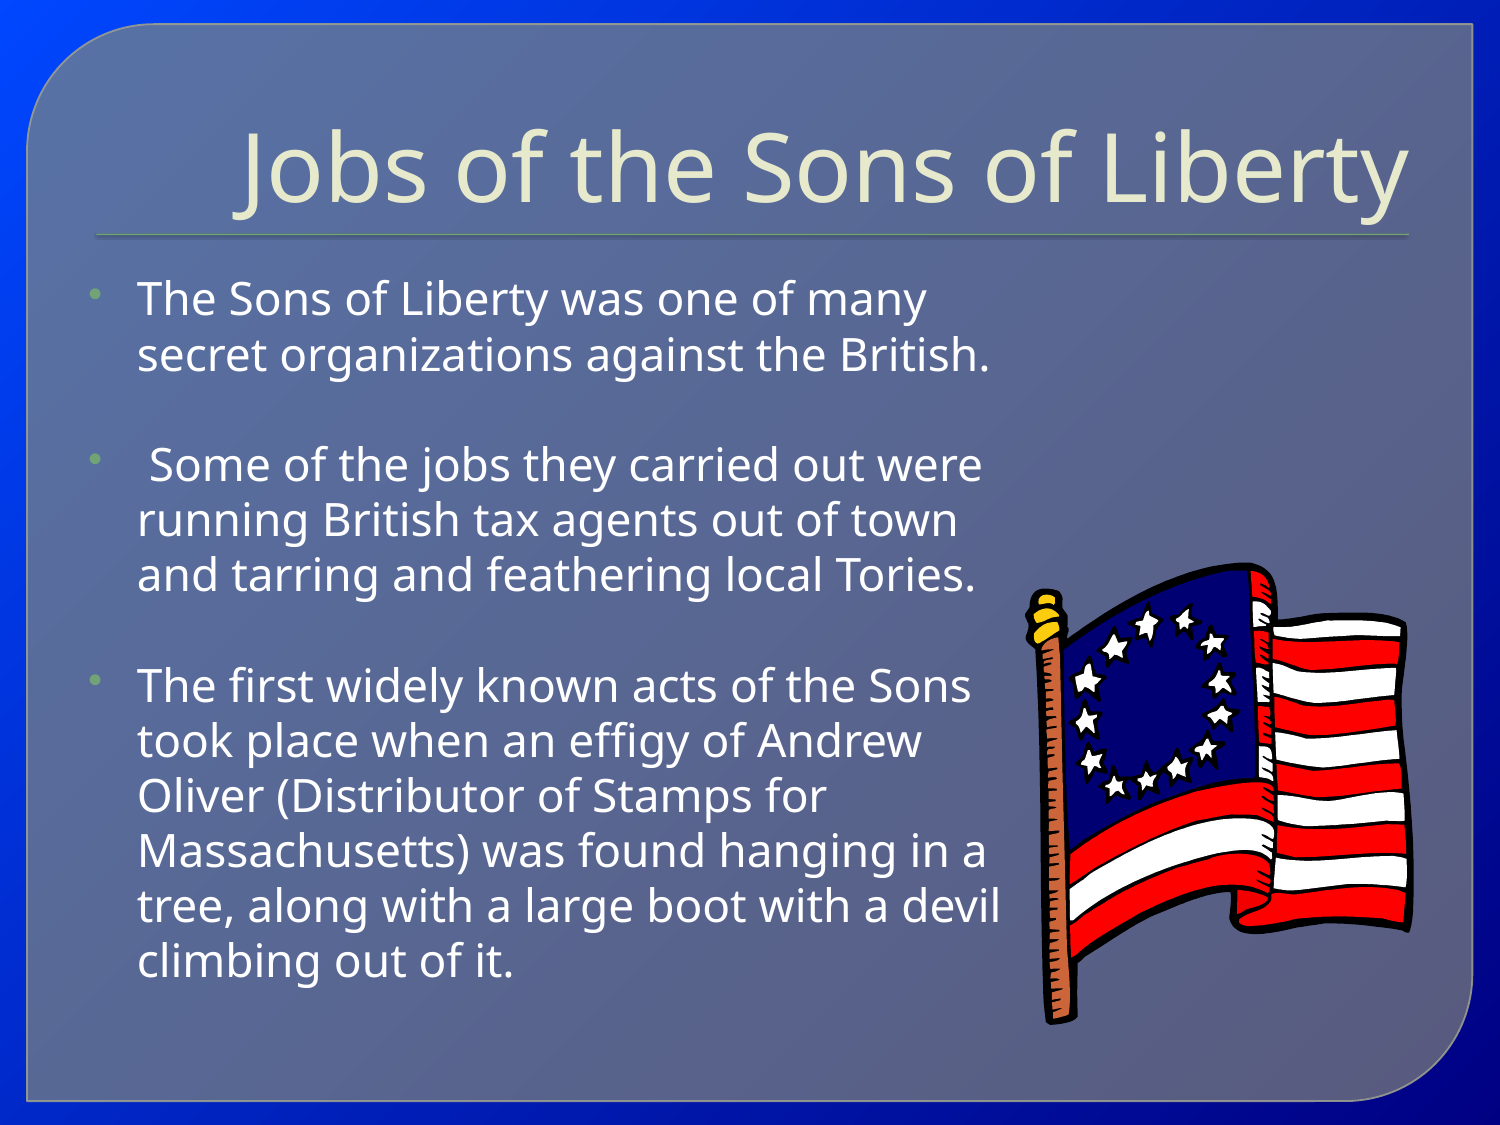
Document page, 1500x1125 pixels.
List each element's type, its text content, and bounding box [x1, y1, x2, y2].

picture [1024, 562, 1414, 1026]
title Jobs of the Sons of Liberty [75, 41, 1425, 230]
list The Sons of Liberty was one of many secret organizations against the British. Some of the jobs they carried out were running British tax agents out of town and tarring and feathering local Tories. The first widely known acts of the Sons took place when an effigy of Andrew Oliver (Distributor of Stamps for Massachusetts) was found hanging in a tree, along with a large boot with a devil climbing out of it. [75, 262, 1038, 1013]
